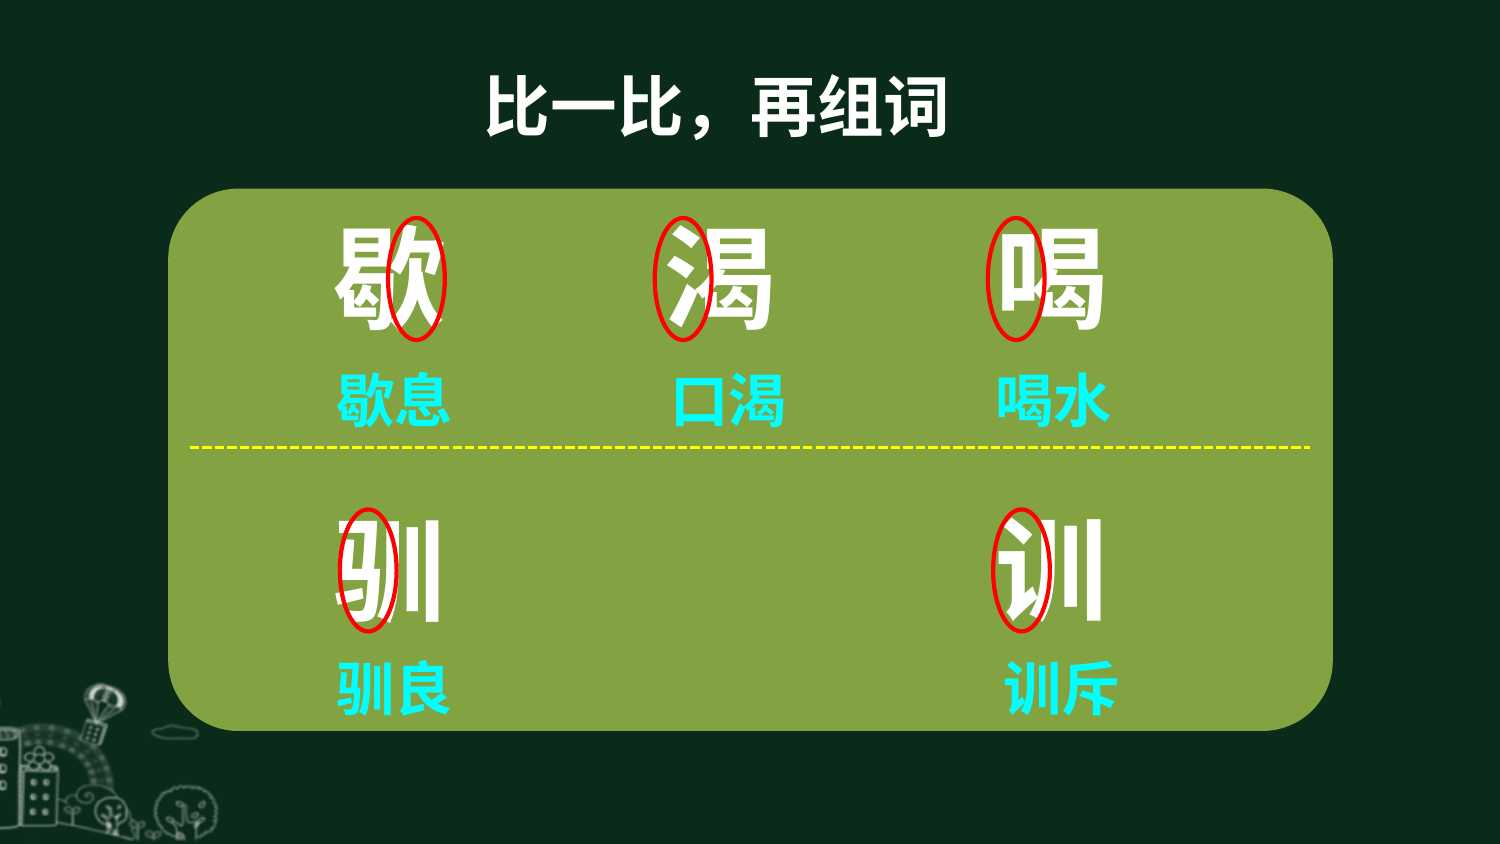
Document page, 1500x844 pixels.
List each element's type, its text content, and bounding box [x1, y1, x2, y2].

text_box 喝水 [980, 356, 1171, 442]
text_box [652, 215, 714, 343]
text_box 渴 [649, 200, 789, 351]
text_box 训斥 [988, 645, 1179, 730]
text_box 比一比，再组词 [416, 56, 1018, 152]
text_box 歇息 [321, 356, 512, 442]
text_box 驯 [318, 492, 458, 642]
text_box [991, 507, 1052, 634]
text_box 驯良 [321, 645, 512, 730]
picture [0, 0, 1500, 844]
text_box 歇 [318, 200, 458, 351]
text_box 口渴 [655, 356, 847, 442]
text_box 训 [980, 492, 1120, 642]
text_box [385, 215, 447, 343]
text_box [337, 507, 399, 634]
text_box [166, 186, 1335, 734]
text_box [985, 215, 1047, 343]
text_box 喝 [980, 200, 1120, 351]
